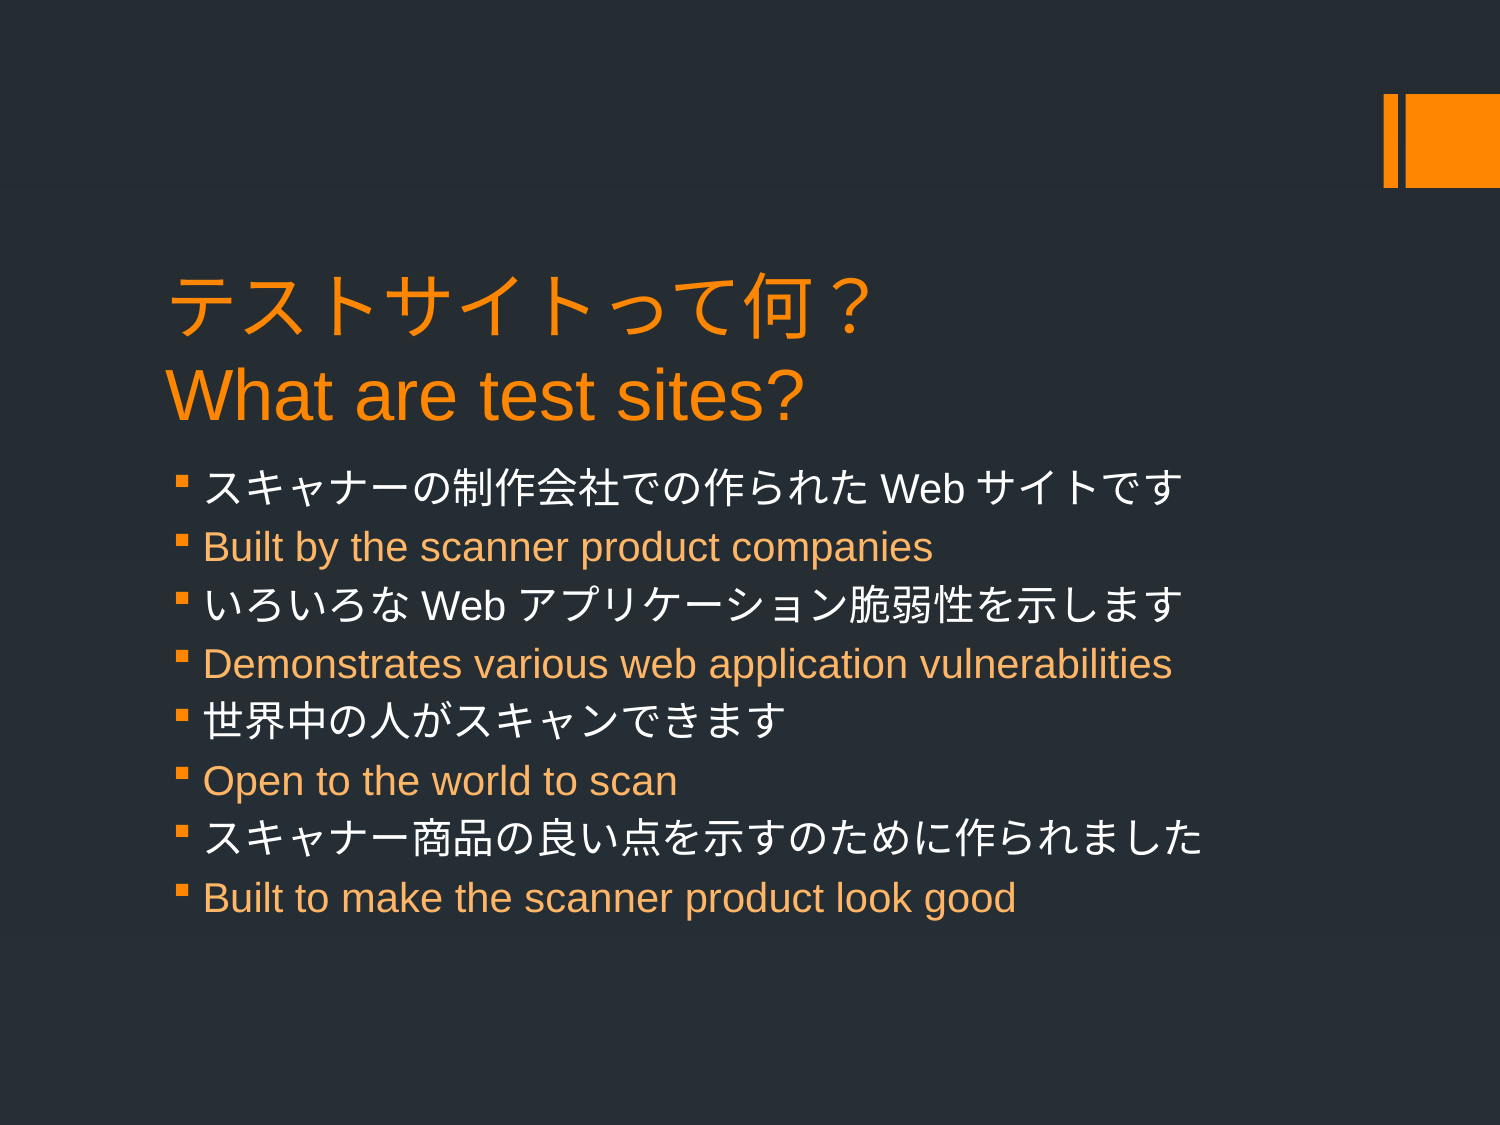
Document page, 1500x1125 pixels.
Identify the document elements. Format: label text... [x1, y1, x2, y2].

title テストサイトって何？ What are test sites? [150, 253, 1350, 443]
list スキャナーの制作会社での作られたWebサイトです Built by the scanner product companies いろいろなWebアプリケーション脆弱性を示します Demonstrates various web application vulnerabilities 世界中の人がスキャンできます Open to the world to scan スキャナー商品の良い点を示すのために作られました Built to make the scanner product look good [150, 454, 1350, 1035]
